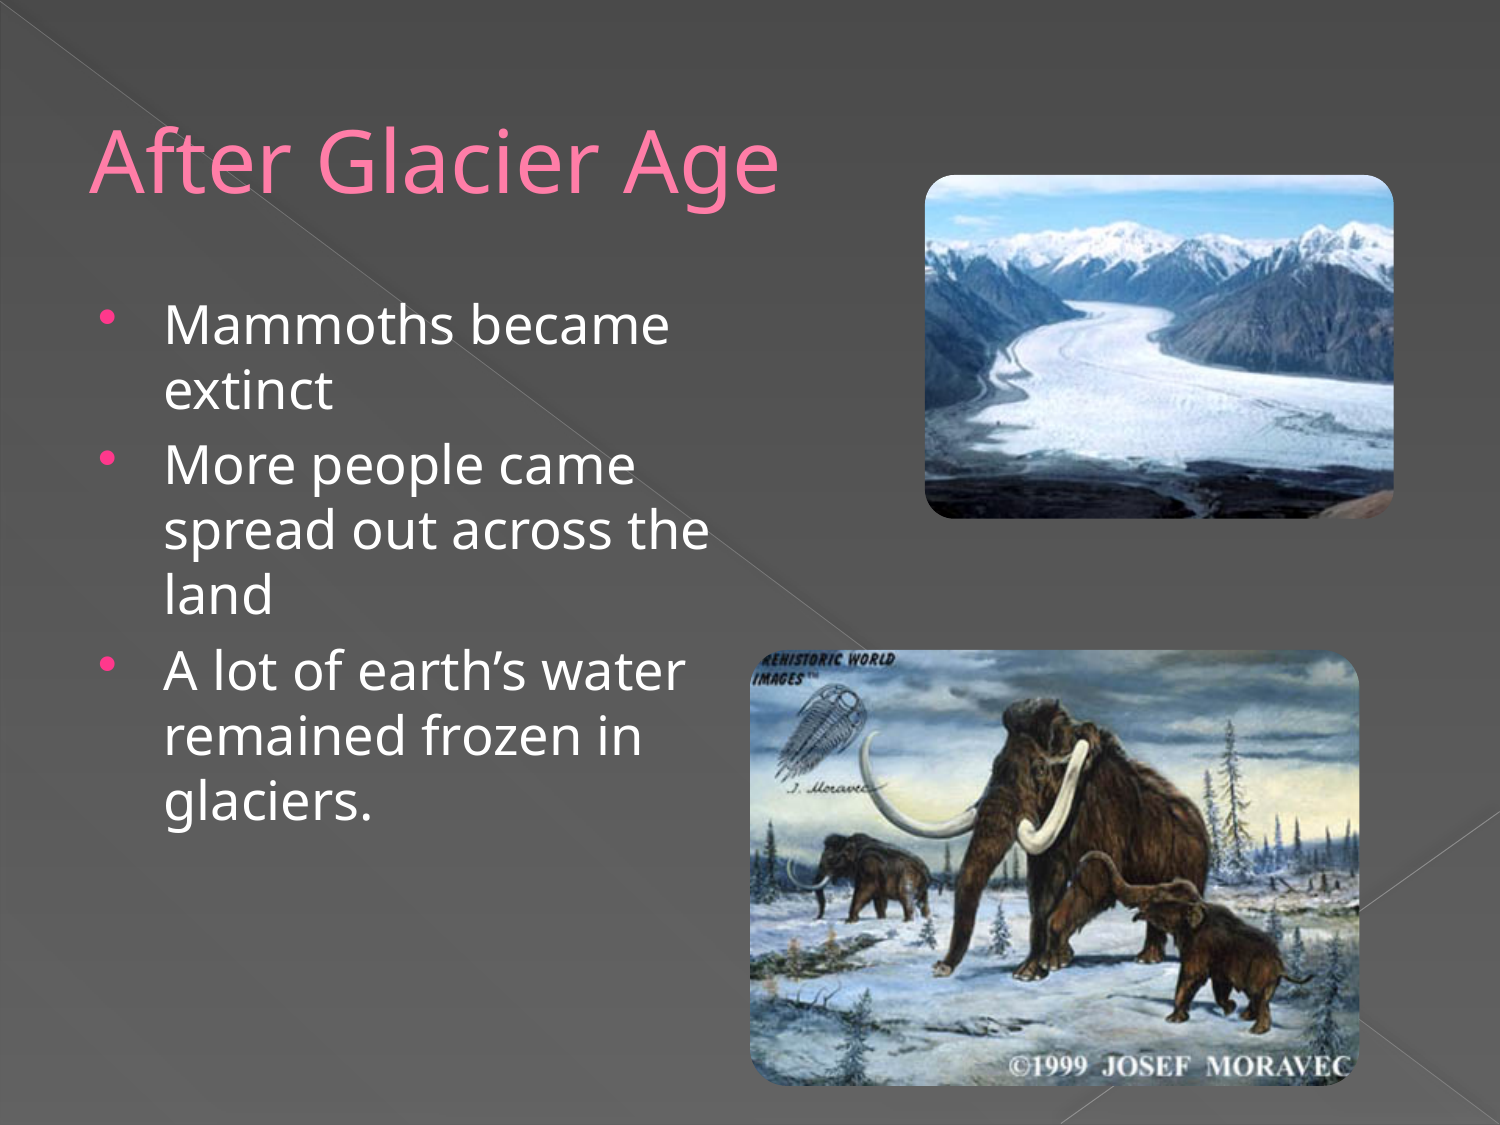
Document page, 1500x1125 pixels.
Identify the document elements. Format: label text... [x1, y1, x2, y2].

list Mammoths became extinct More people came spread out across the land A lot of earth’s water remained frozen in glaciers. [75, 282, 738, 1025]
picture [749, 649, 1360, 1087]
title After Glacier Age [75, 43, 1425, 274]
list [924, 174, 1394, 519]
